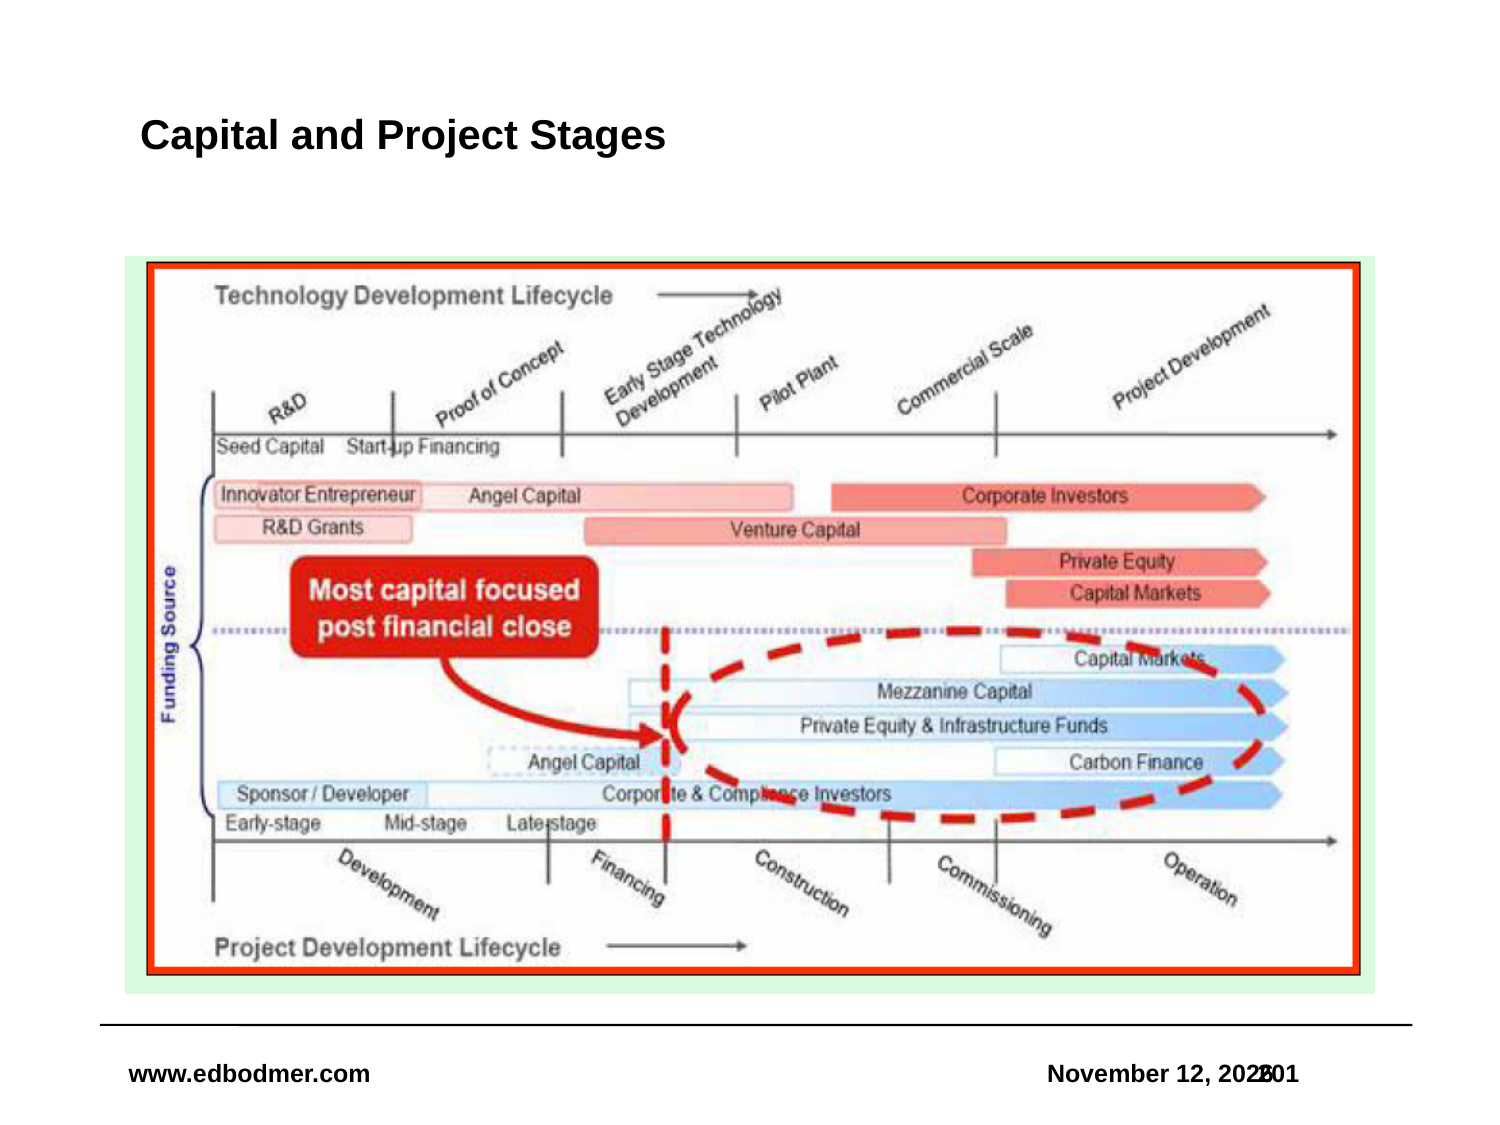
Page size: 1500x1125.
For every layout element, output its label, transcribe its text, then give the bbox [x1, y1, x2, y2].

title Capital and Project Stages [124, 99, 1288, 226]
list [124, 255, 1376, 994]
